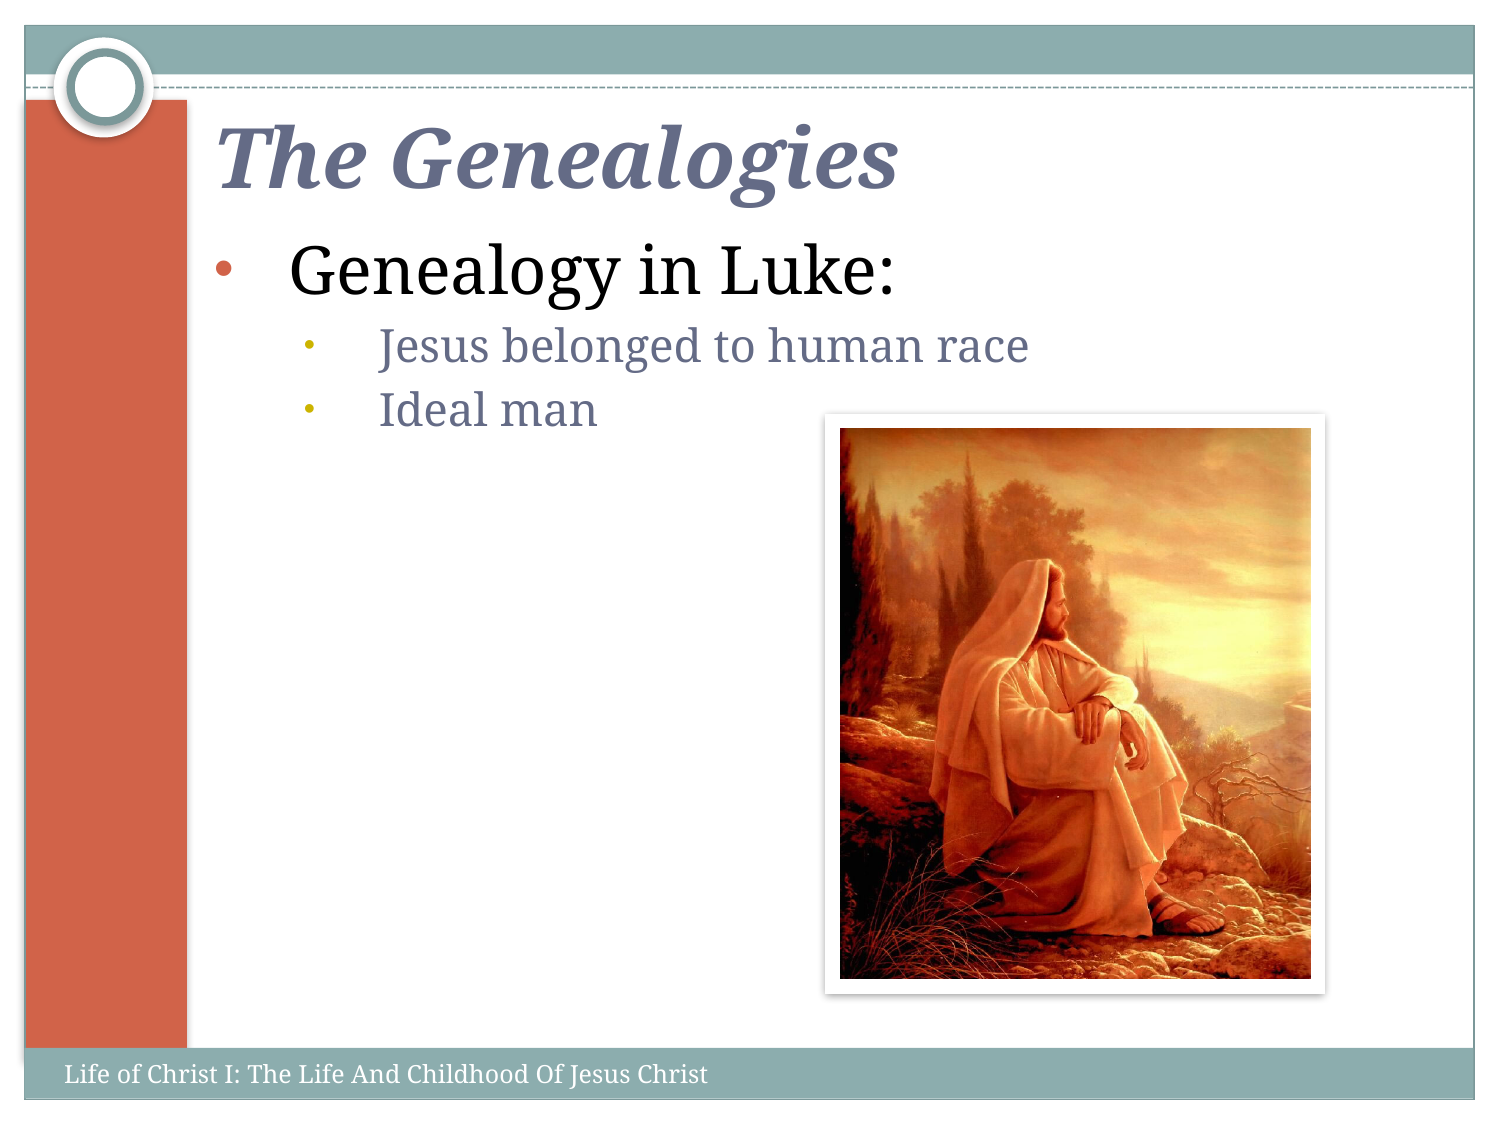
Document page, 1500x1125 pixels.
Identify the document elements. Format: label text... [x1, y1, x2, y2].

title The Genealogies [198, 98, 1472, 299]
picture [839, 427, 1311, 980]
footer Life of Christ I: The Life And Childhood Of Jesus Christ [49, 1051, 949, 1112]
text_box Genealogy in Luke: Jesus belonged to human race Ideal man [198, 220, 1455, 1025]
